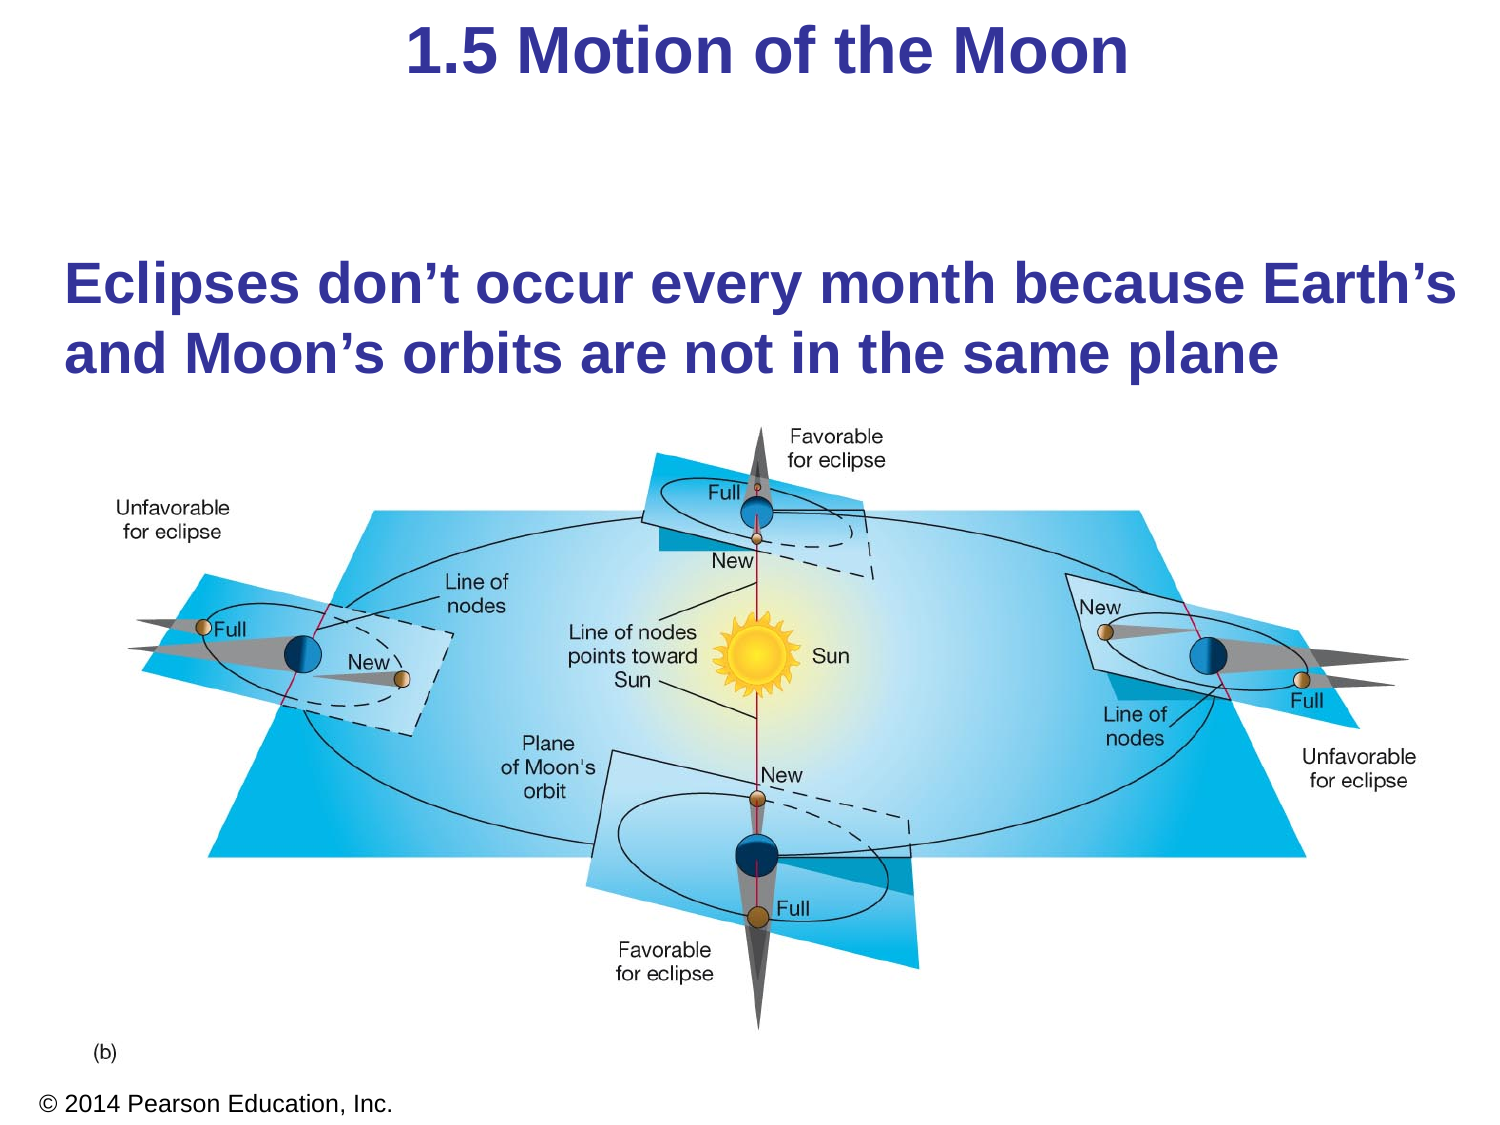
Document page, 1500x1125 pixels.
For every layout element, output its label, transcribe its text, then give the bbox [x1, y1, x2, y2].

picture [84, 417, 1426, 1070]
text_box 1.5 Motion of the Moon [87, 0, 1450, 95]
text_box Eclipses don’t occur every month because Earth’s and Moon’s orbits are not in the same plane [50, 237, 1500, 393]
